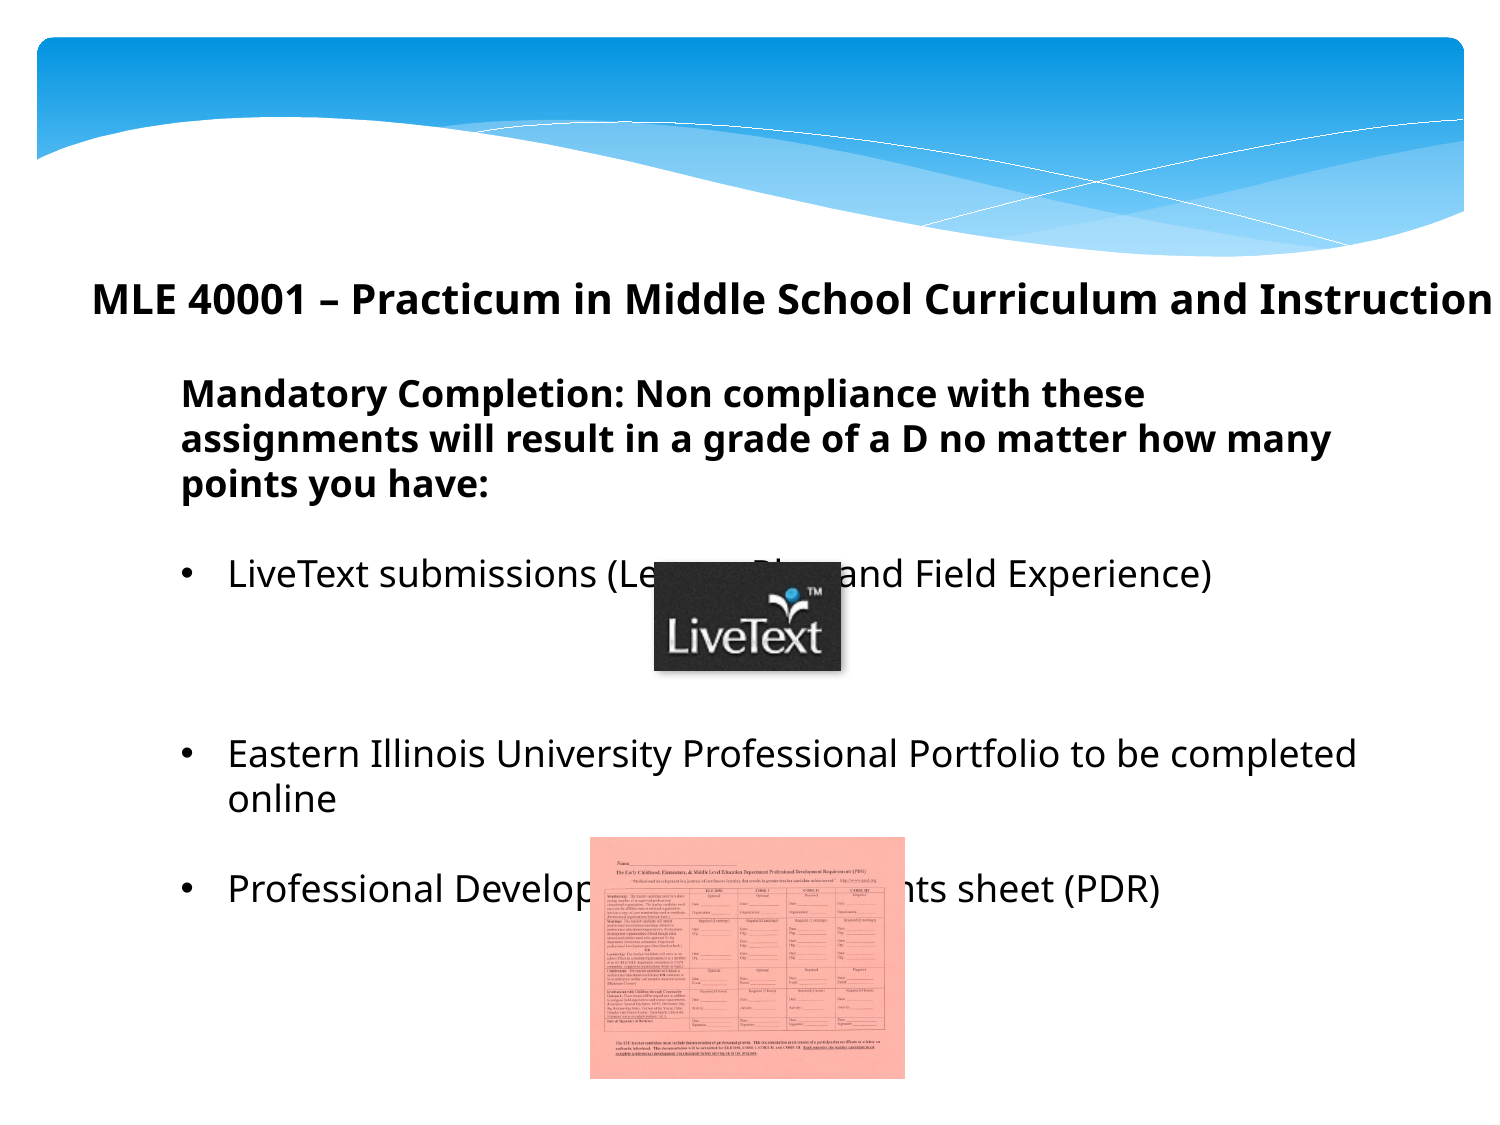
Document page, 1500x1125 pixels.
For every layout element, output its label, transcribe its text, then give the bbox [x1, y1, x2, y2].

picture [654, 562, 841, 671]
text_box Mandatory Completion: Non compliance with these assignments will result in a grade of a D no matter how many points you have: LiveText submissions (Lesson Plan and Field Experience) Eastern Illinois University Professional Portfolio to be completed online Professional Development Requirements sheet (PDR) [165, 362, 1404, 1098]
picture [590, 837, 905, 1079]
text_box MLE 40001 – Practicum in Middle School Curriculum and Instruction [76, 265, 1500, 331]
